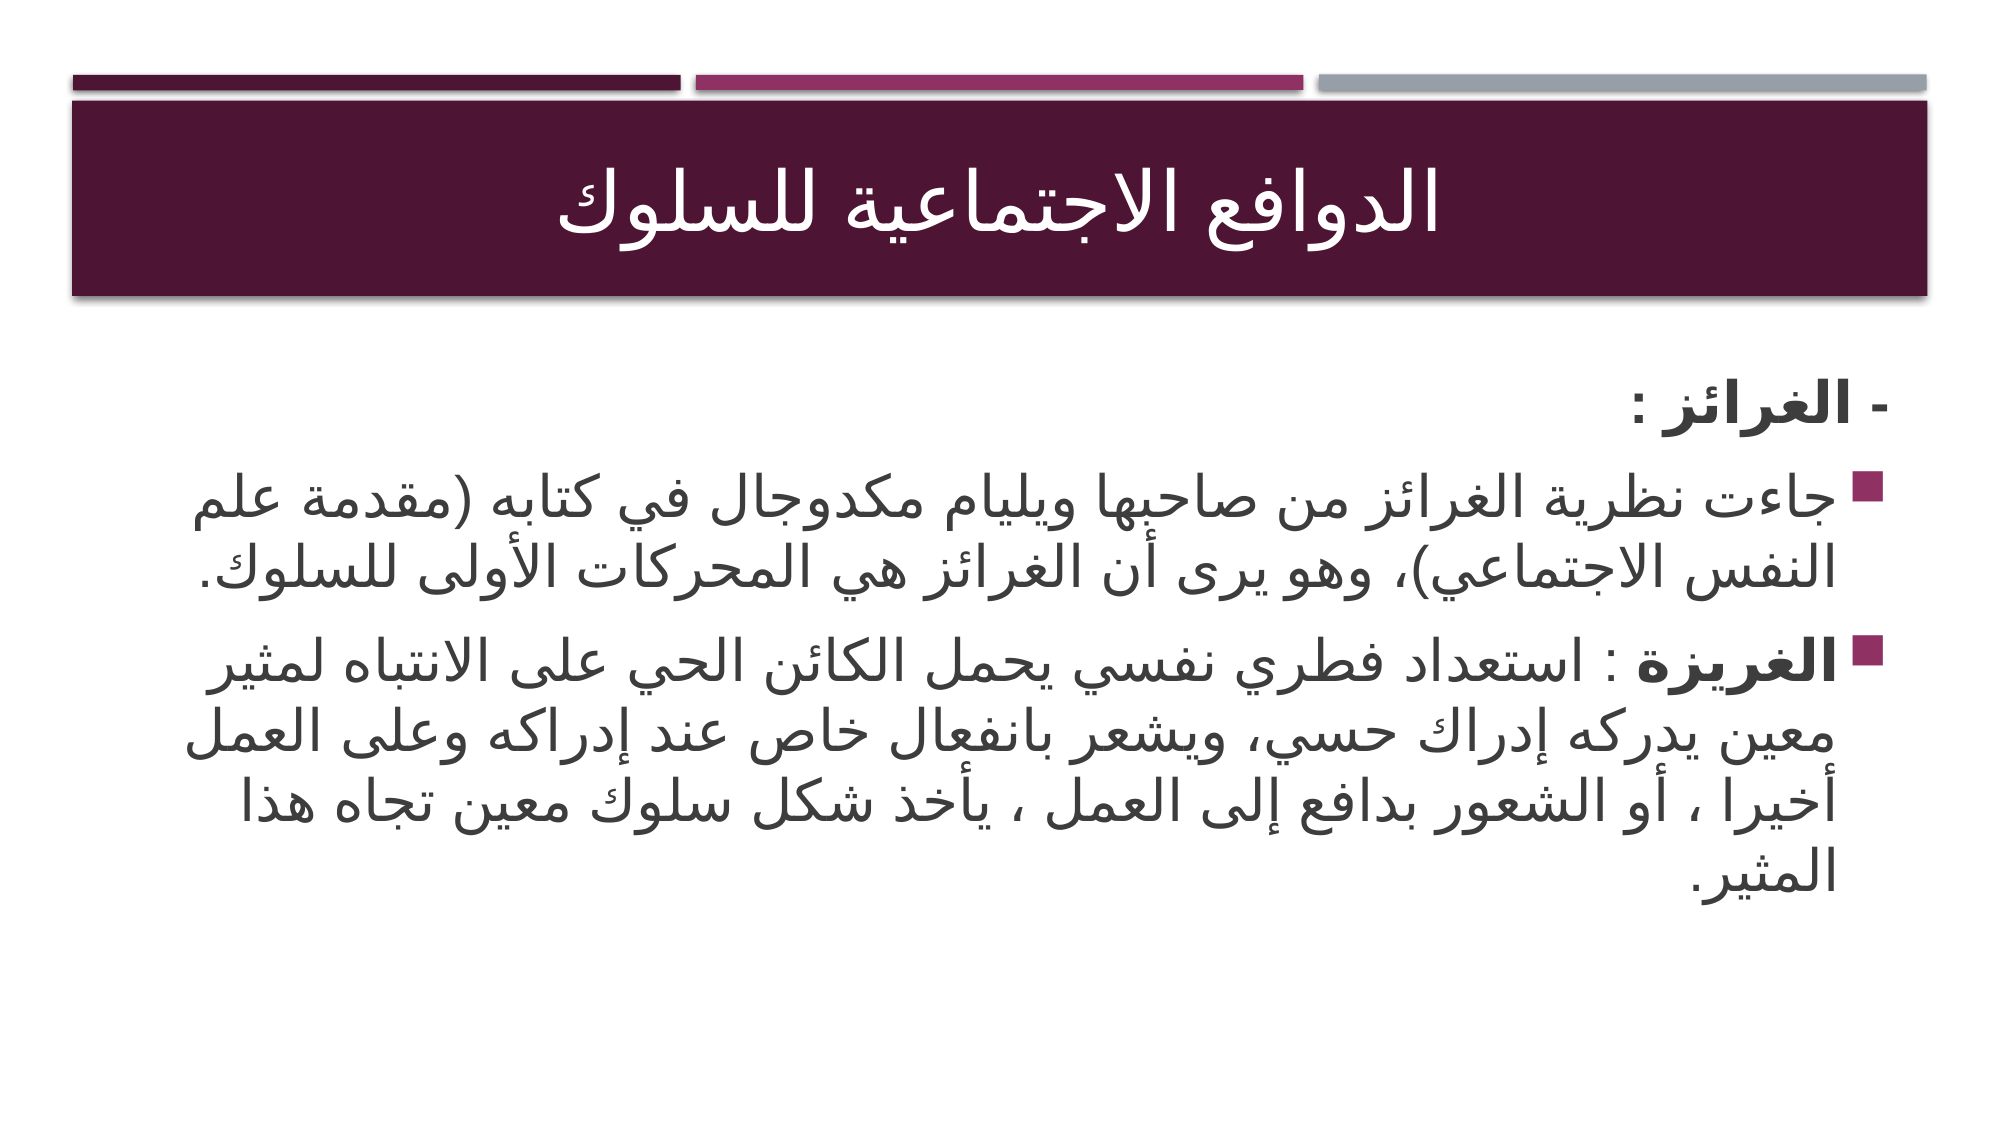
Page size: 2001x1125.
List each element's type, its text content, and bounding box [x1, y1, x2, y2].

list - الغرائز : جاءت نظرية الغرائز من صاحبها ويليام مكدوجال في كتابه (مقدمة علم النفس الاجتماعي)، وهو يرى أن الغرائز هي المحركات الأولى للسلوك. الغريزة : استعداد فطري نفسي يحمل الكائن الحي على الانتباه لمثير معين يدركه إدراك حسي، ويشعر بانفعال خاص عند إدراكه وعلى العمل أخيرا ، أو الشعور بدافع إلى العمل ، يأخذ شكل سلوك معين تجاه هذا المثير. [95, 357, 1905, 962]
title الدوافع الاجتماعية للسلوك [95, 115, 1905, 282]
